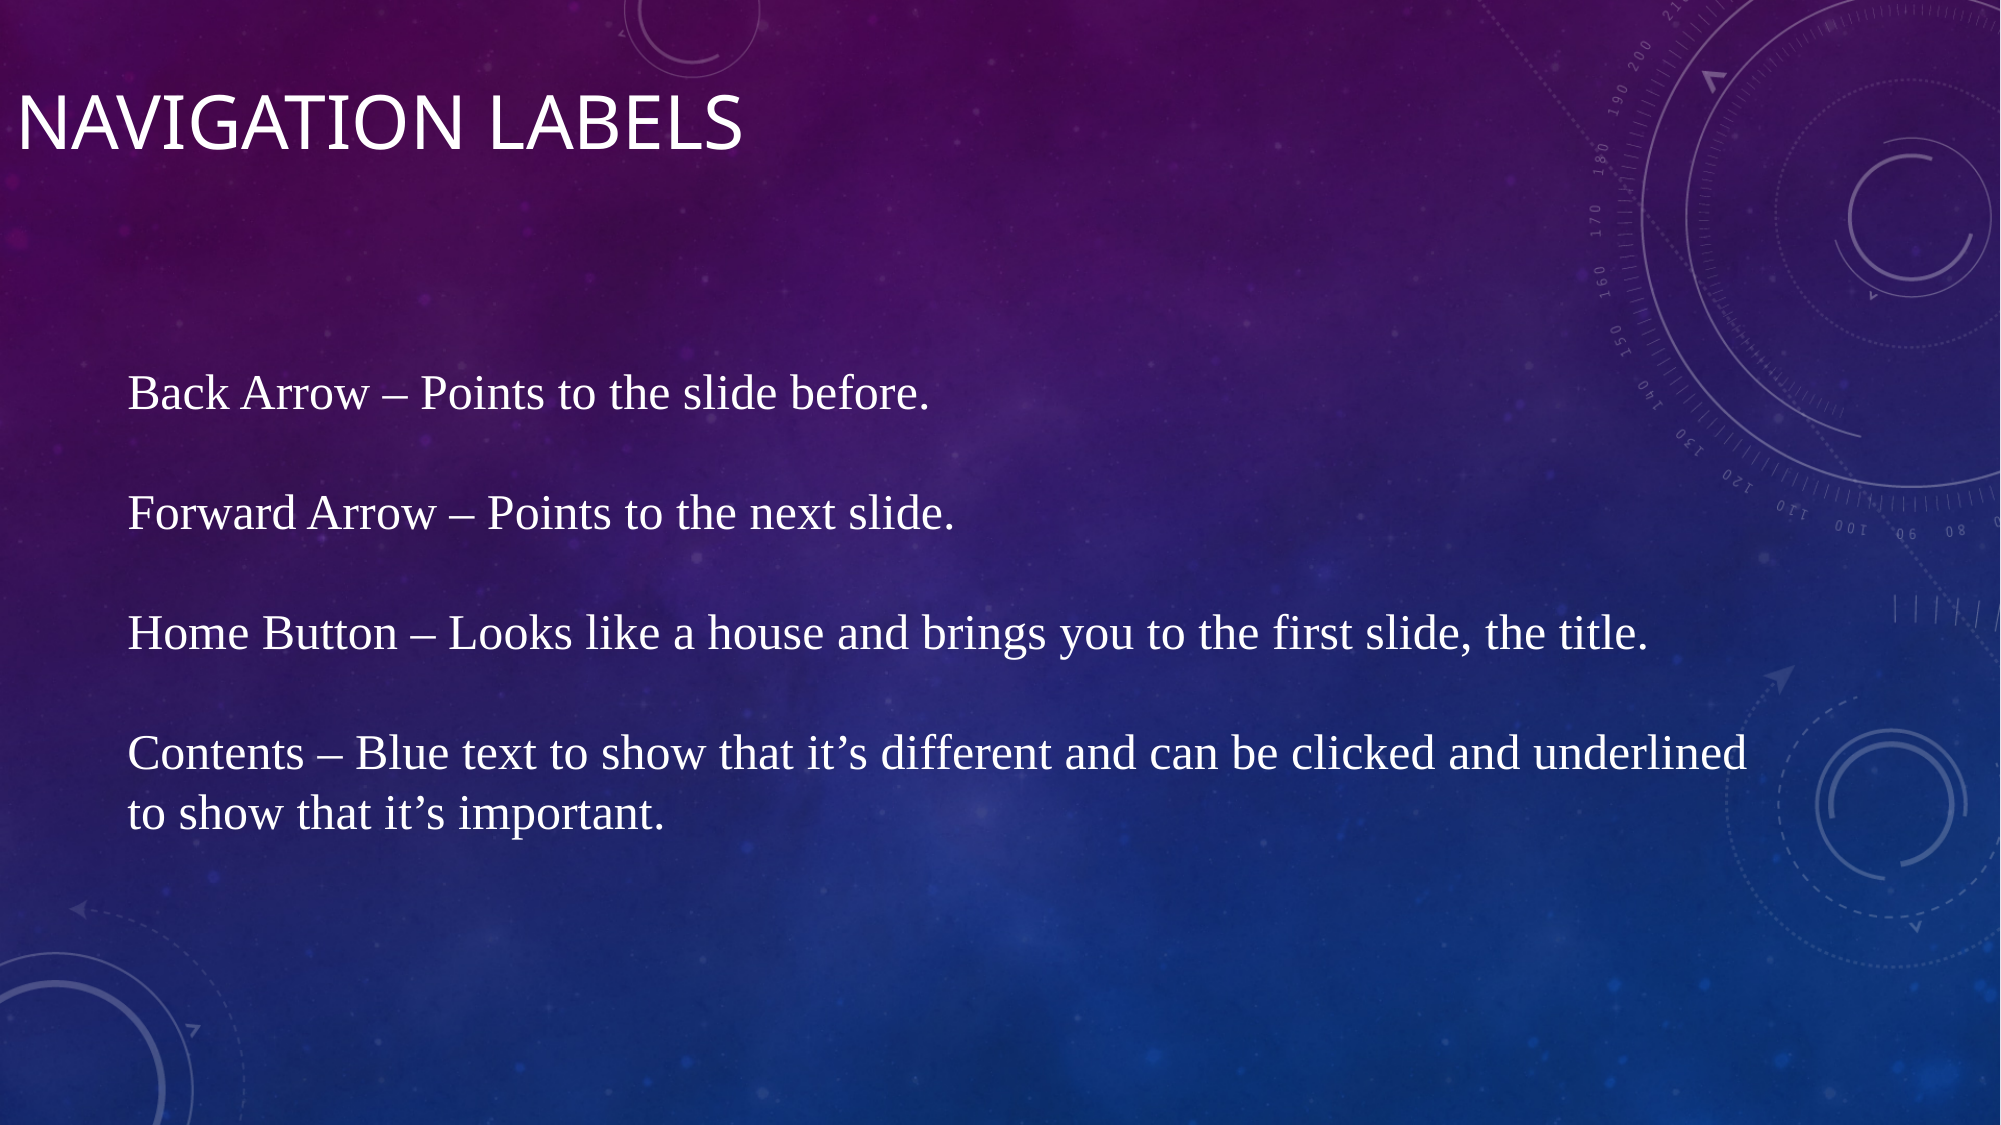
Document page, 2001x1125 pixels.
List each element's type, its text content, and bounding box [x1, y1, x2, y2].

title Navigation Labels [0, 0, 1662, 239]
picture [0, 0, 2001, 1125]
text_box Back Arrow – Points to the slide before. Forward Arrow – Points to the next slide. Home Button – Looks like a house and brings you to the first slide, the title. Contents – Blue text to show that it’s different and can be clicked and underlined to show that it’s important. [112, 352, 1775, 847]
